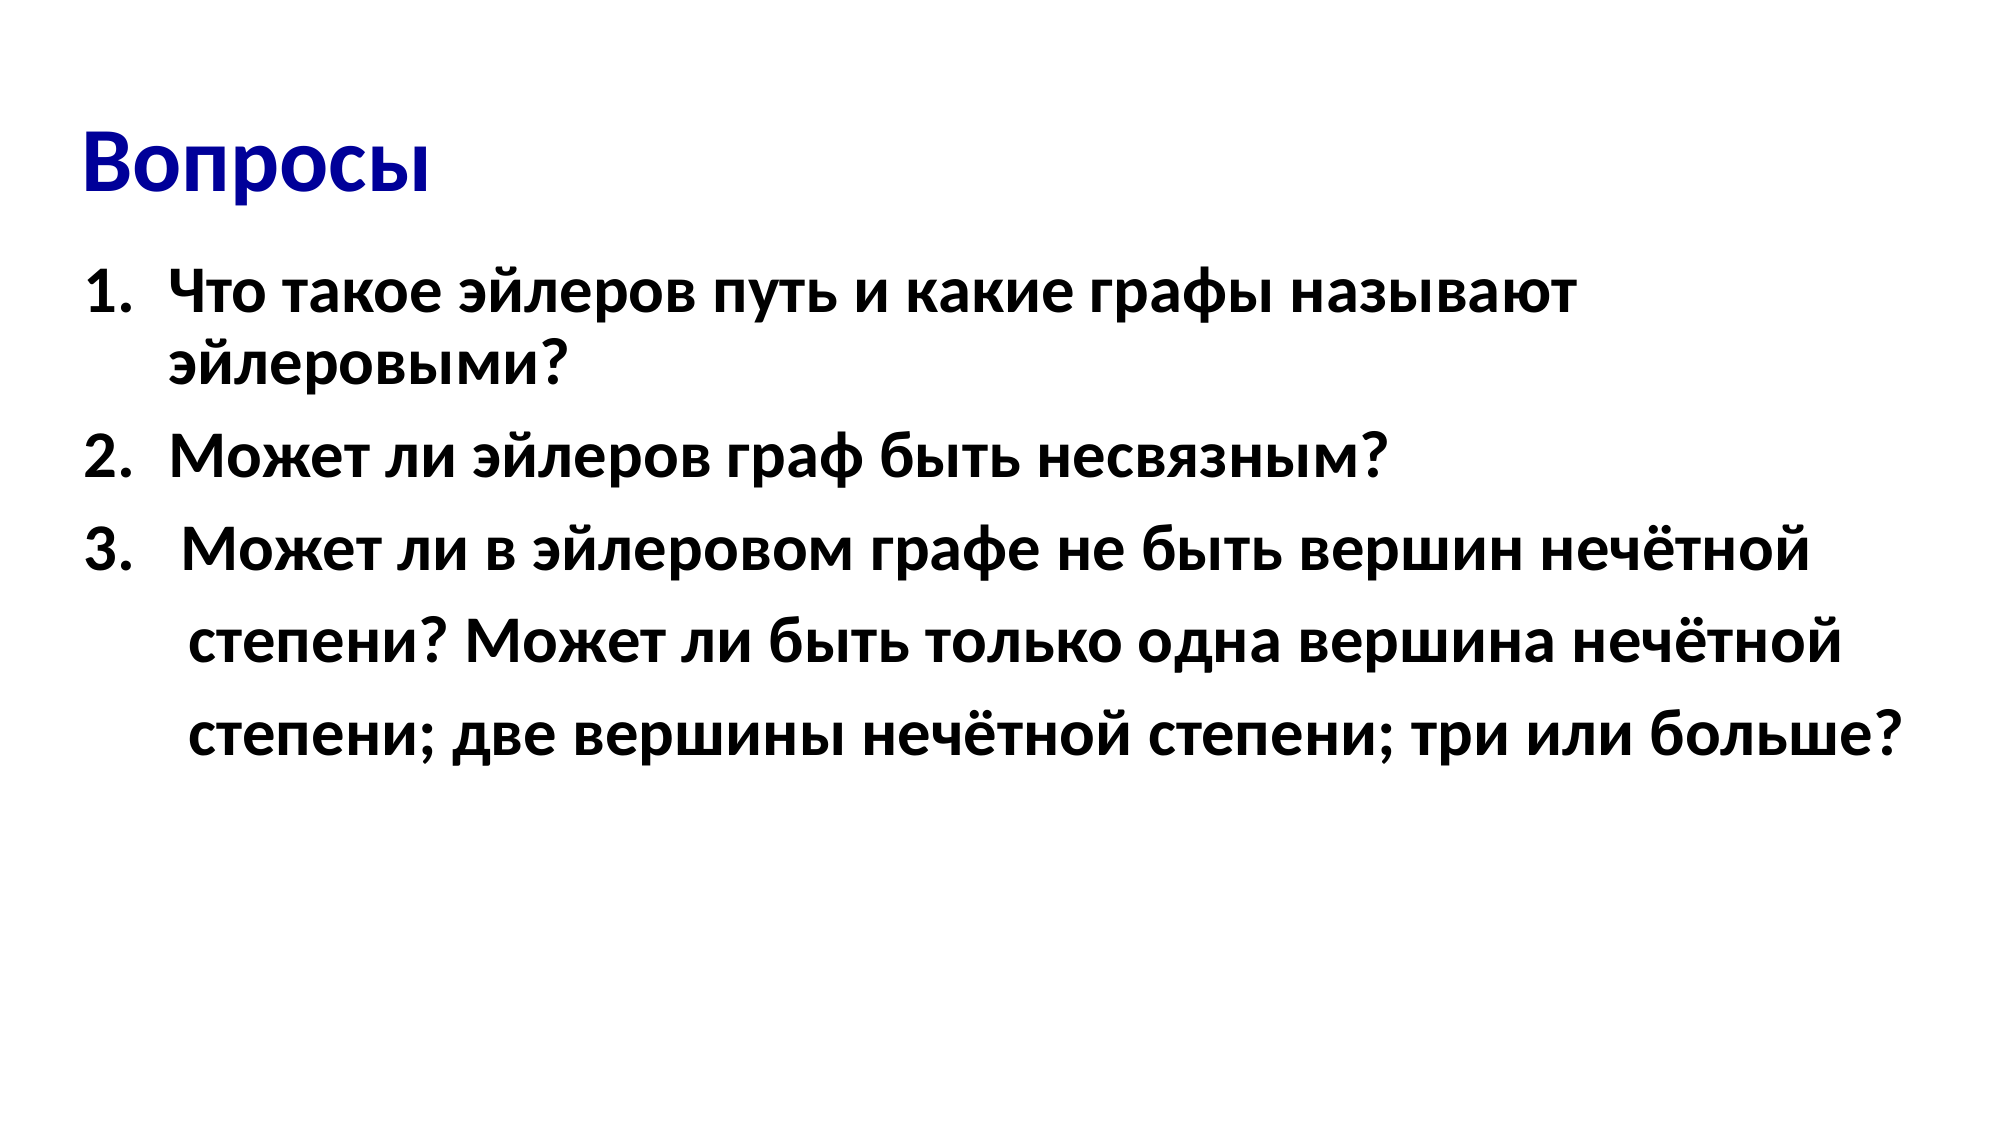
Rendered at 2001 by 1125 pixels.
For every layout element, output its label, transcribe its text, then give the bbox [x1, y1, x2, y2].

list Что такое эйлеров путь и какие графы называют эйлеровыми? Может ли эйлеров граф быть несвязным? 3. Может ли в эйлеровом графе не быть вершин нечётной степени? Может ли быть только одна вершина нечётной степени; две вершины нечётной степени; три или больше? [69, 247, 1931, 961]
text_box Вопросы [66, 104, 448, 219]
